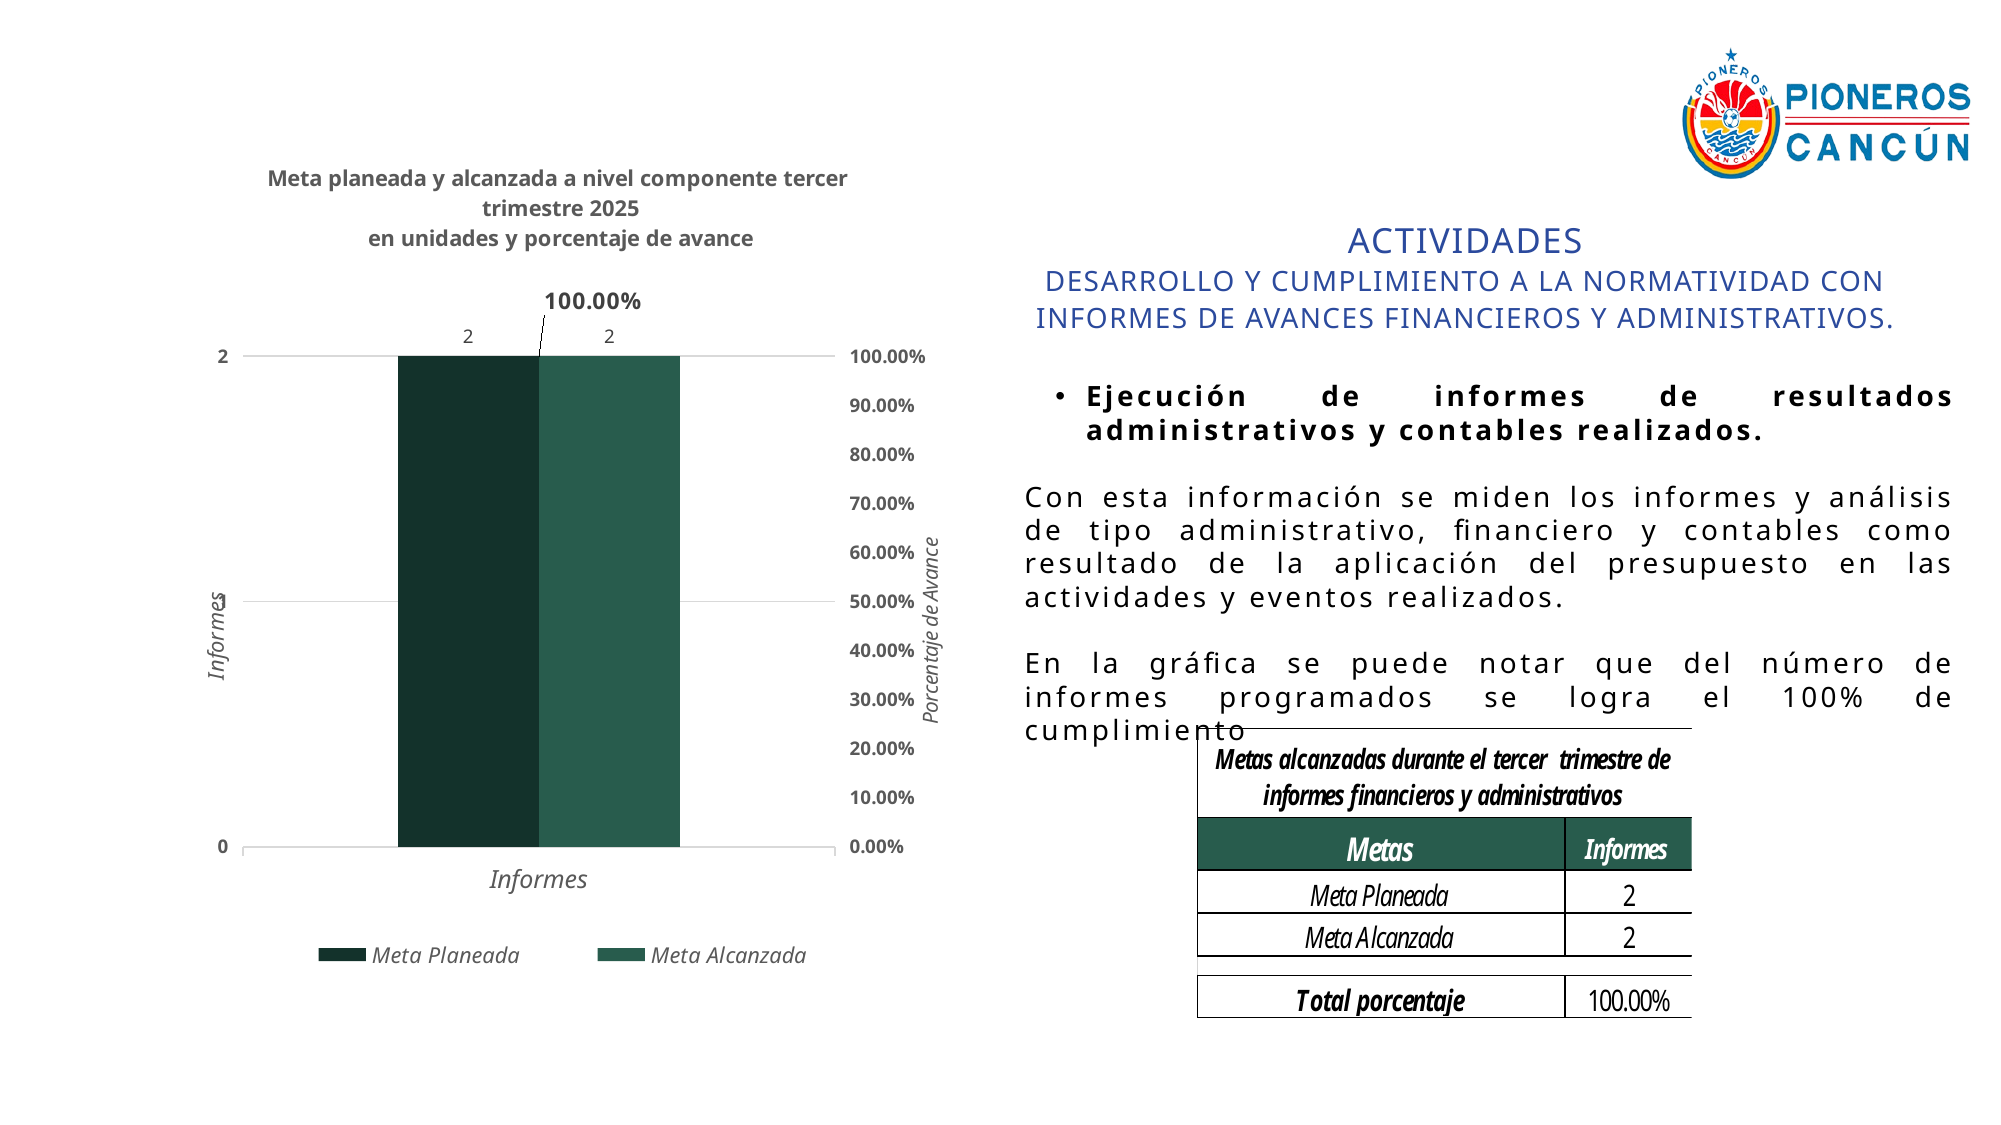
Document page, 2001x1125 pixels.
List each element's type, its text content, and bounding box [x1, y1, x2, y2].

chart [180, 152, 952, 1000]
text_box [1196, 727, 1693, 1020]
picture [1662, 21, 2000, 214]
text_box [152, 125, 952, 1000]
text_box ACTIVIDADES DESARROLLO Y CUMPLIMIENTO A LA NORMATIVIDAD CON INFORMES DE AVANCES FINANCIEROS Y ADMINISTRATIVOS. [999, 197, 1931, 529]
text_box Ejecución de informes de resultados administrativos y contables realizados. Con esta información se miden los informes y análisis de tipo administrativo, financiero y contables como resultado de la aplicación del presupuesto en las actividades y eventos realizados. En la gráfica se puede notar que del número de informes programados se logra el 100% de cumplimiento [1024, 379, 1956, 1125]
